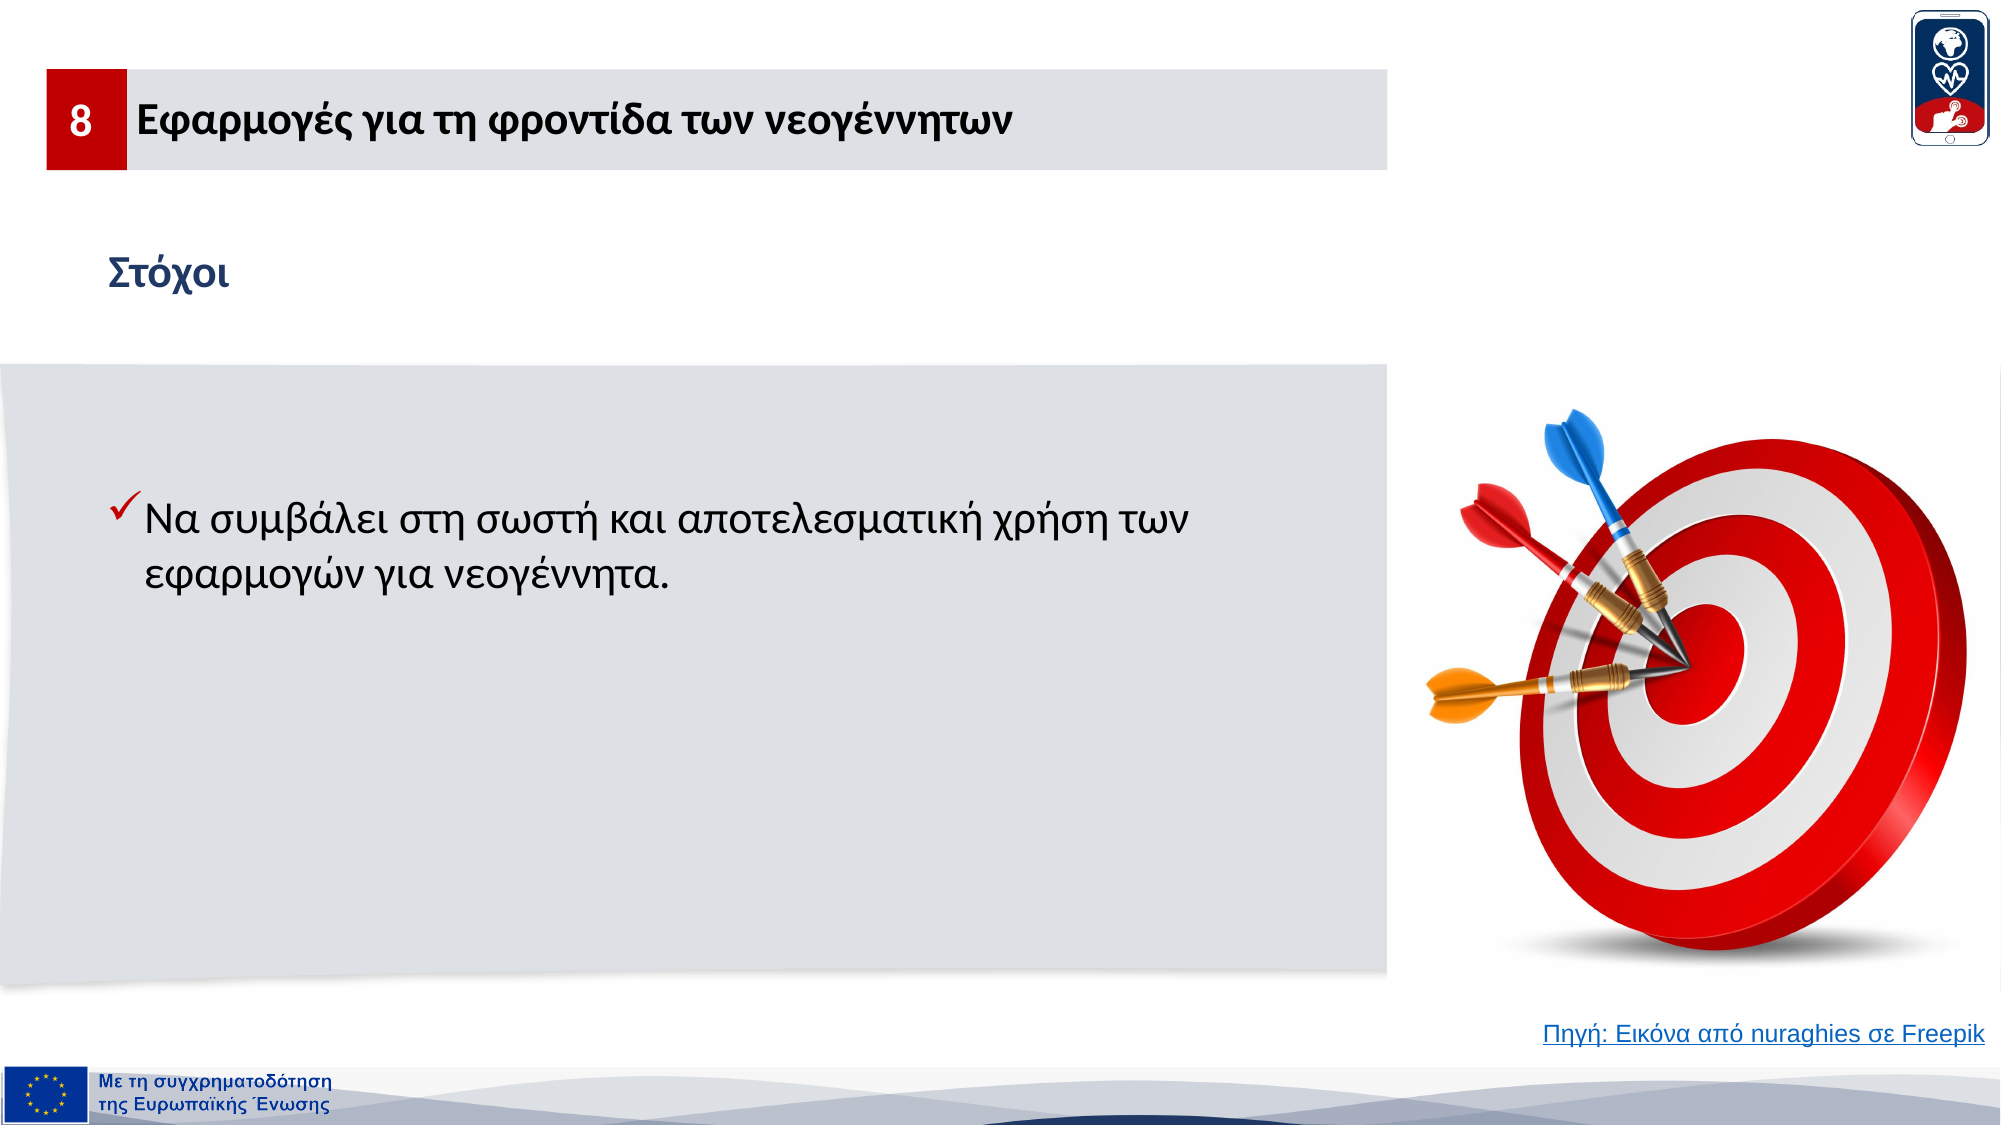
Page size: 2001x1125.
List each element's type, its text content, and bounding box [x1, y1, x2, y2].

text_box Πηγή: Εικόνα από nuraghies σε Freepik [1363, 1009, 2000, 1055]
picture [0, 1062, 2001, 1125]
text_box 8 [52, 82, 122, 154]
list Να συμβάλει στη σωστή και αποτελεσματική χρήση των εφαρμογών για νεογέννητα. [91, 480, 1383, 986]
title Στόχοι [93, 221, 1819, 324]
picture [1911, 10, 1990, 146]
picture [1387, 361, 2000, 998]
text_box Εφαρμογές για τη φροντίδα των νεογέννητων [127, 69, 1388, 171]
text_box [46, 69, 127, 171]
